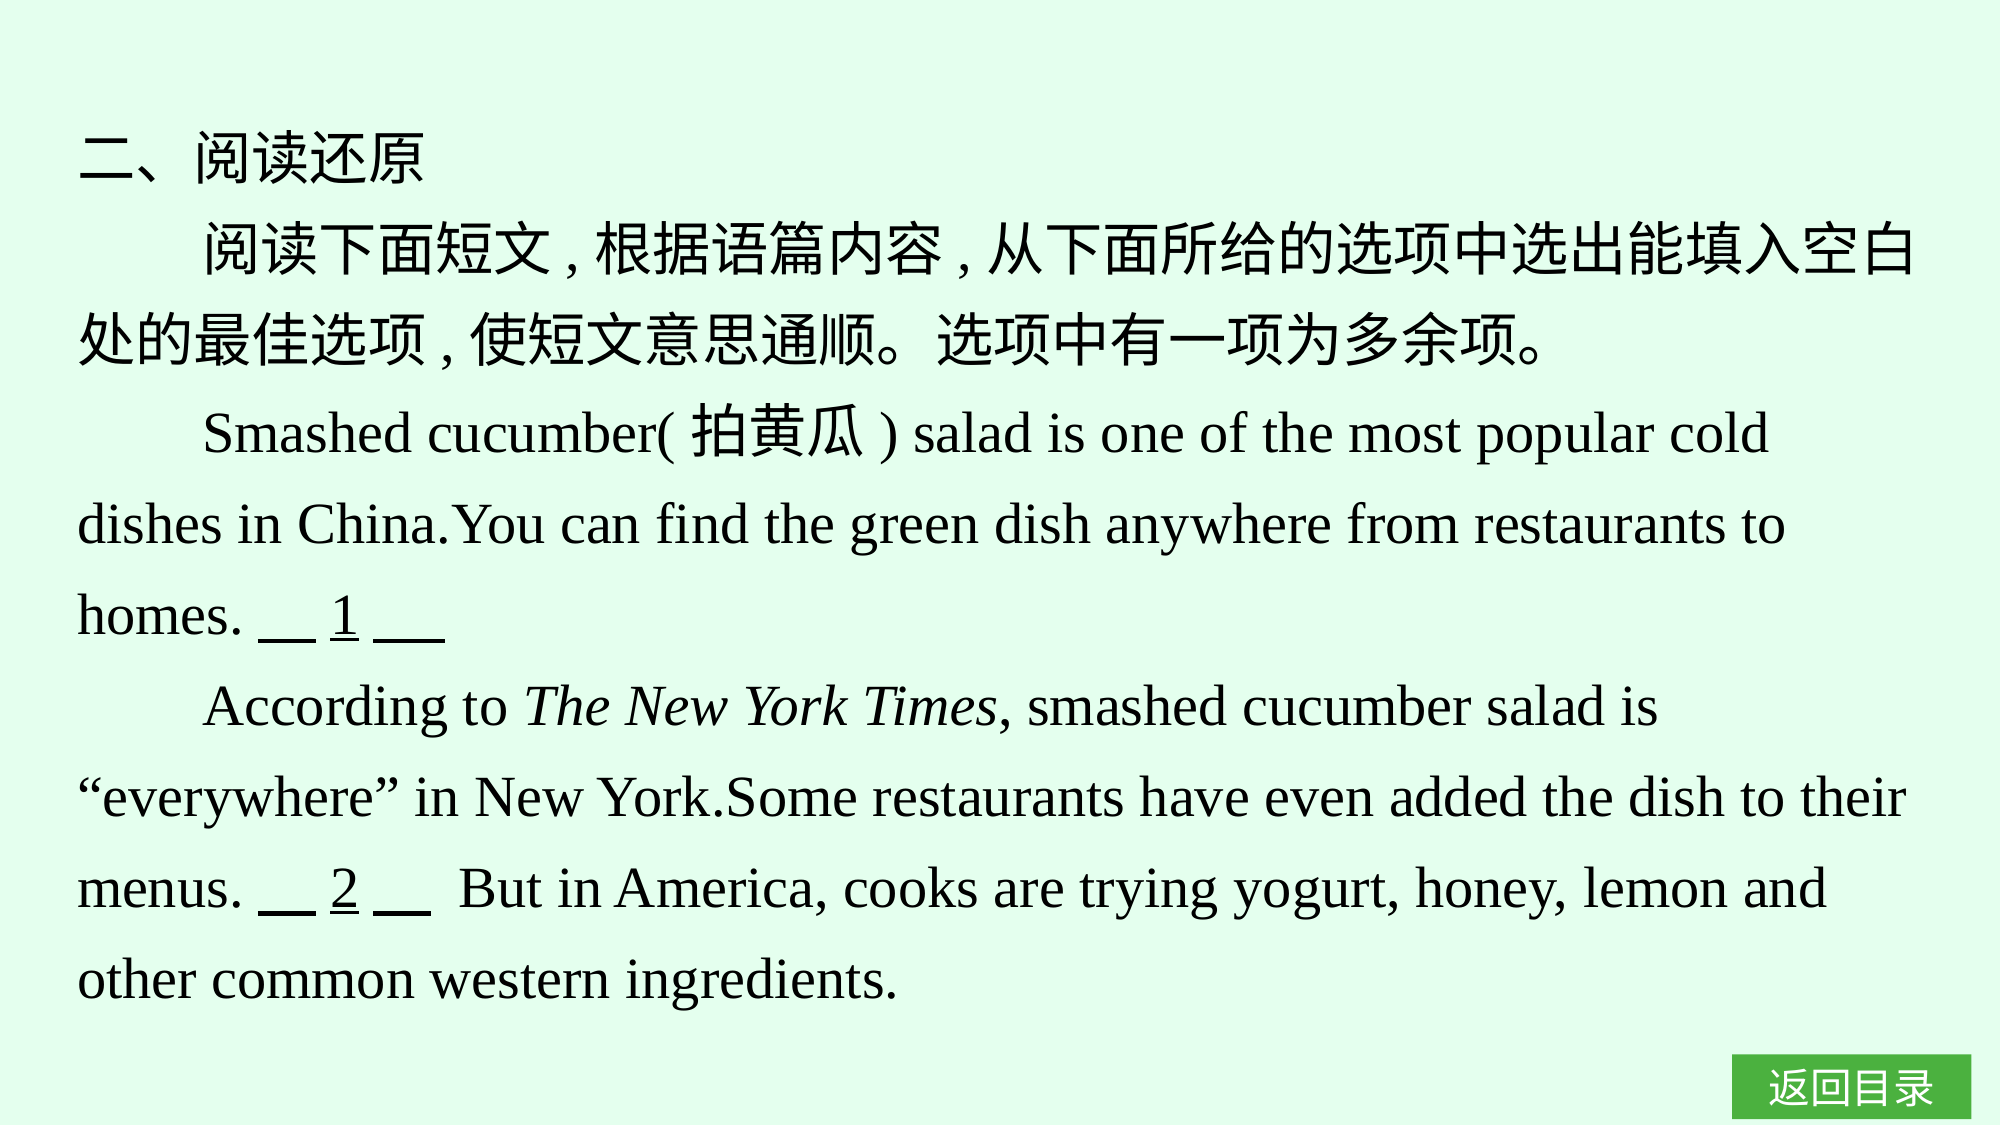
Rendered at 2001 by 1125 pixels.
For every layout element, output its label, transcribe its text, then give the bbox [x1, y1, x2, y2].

text_box 二、阅读还原 阅读下面短文,根据语篇内容,从下面所给的选项中选出能填入空白处的最佳选项,使短文意思通顺。选项中有一项为多余项。 Smashed cucumber(拍黄瓜) salad is one of the most popular cold dishes in China.You can find the green dish anywhere from restaurants to homes. 1 According to The New York Times, smashed cucumber salad is “everywhere” in New York.Some restaurants have even added the dish to their menus. 2 But in America, cooks are trying yogurt, honey, lemon and other common western ingredients. [62, 92, 1938, 1017]
